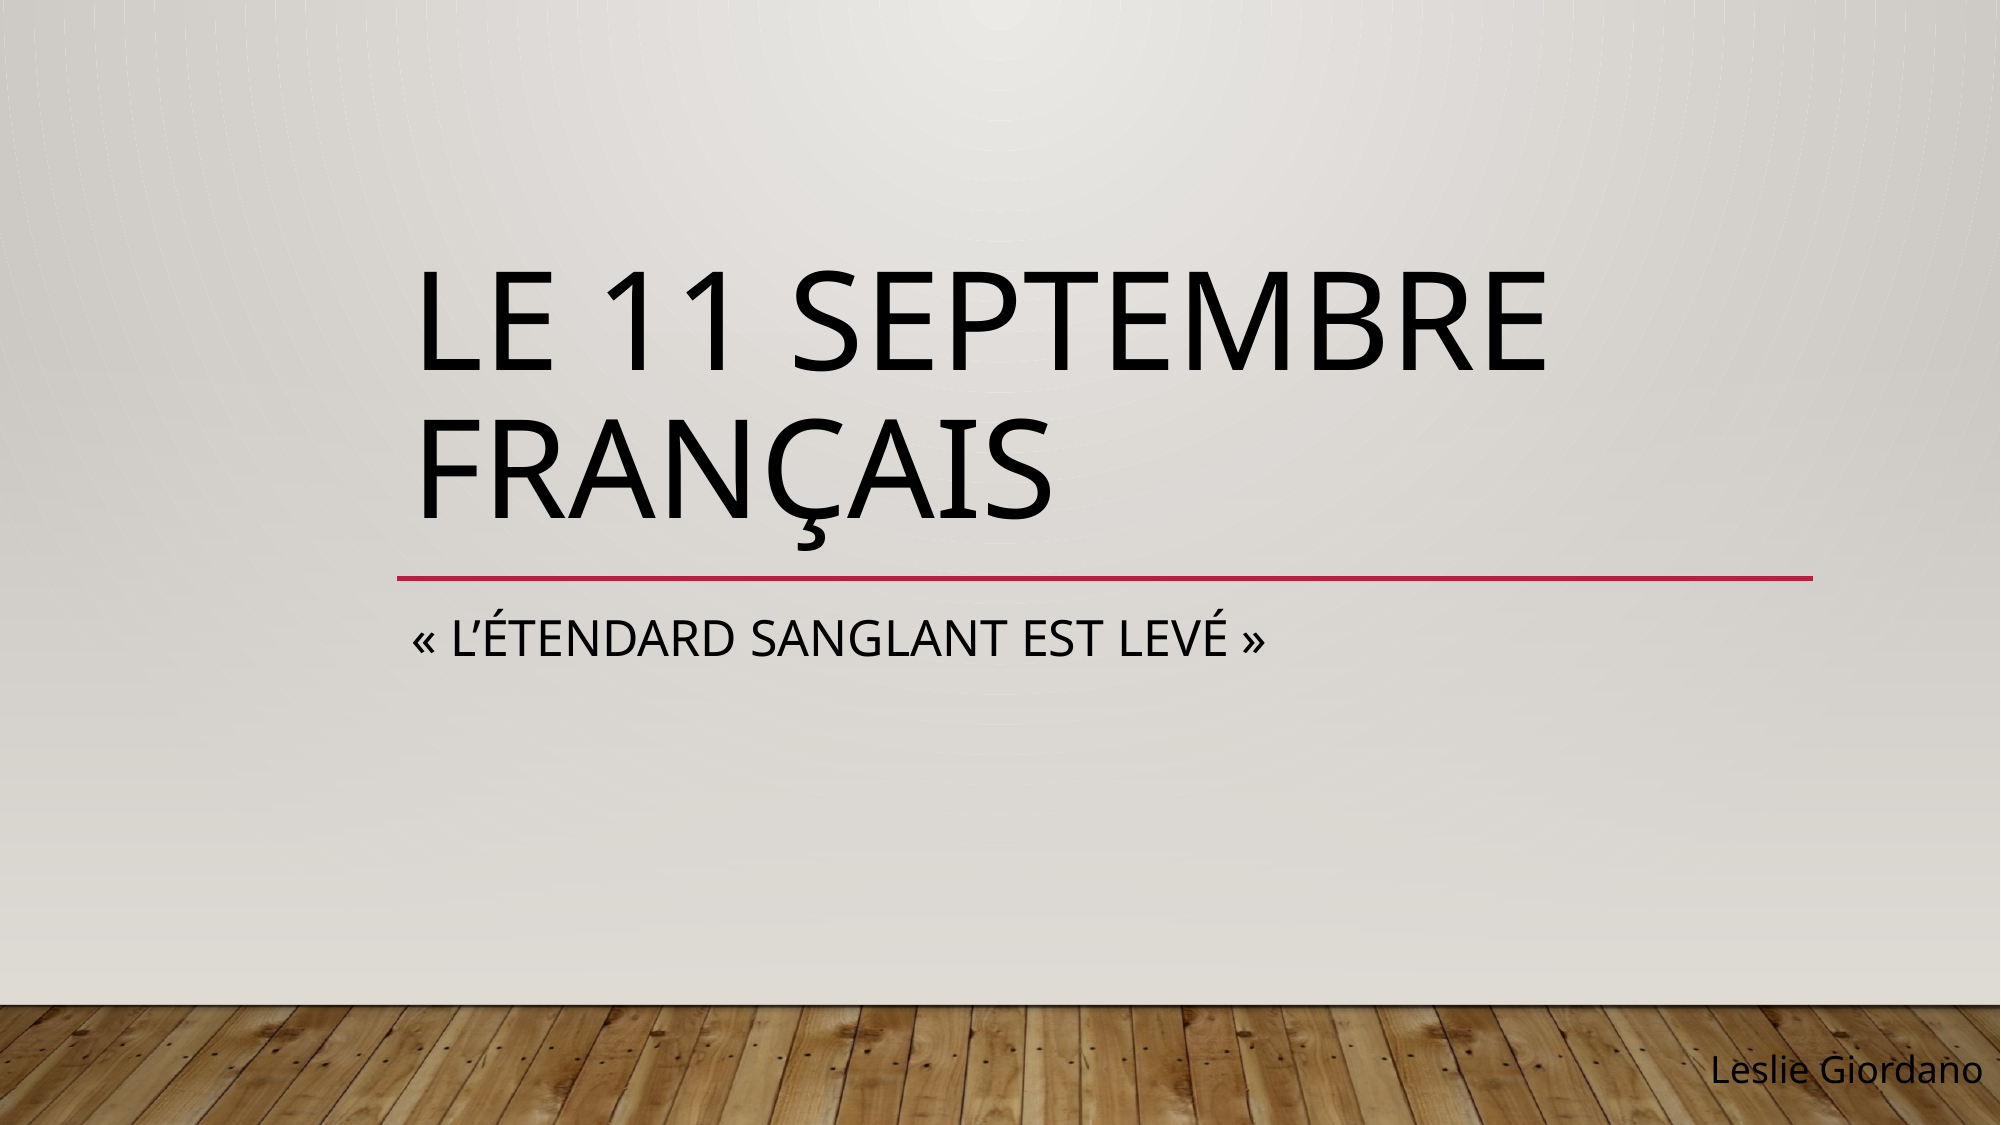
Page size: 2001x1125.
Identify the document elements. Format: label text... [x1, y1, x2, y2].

picture [0, 1005, 2000, 1125]
subtitle « l’étendard sanglant est levé » [396, 579, 1814, 740]
text_box Leslie Giordano [1695, 1038, 2000, 1099]
title Le 11 septembre français [396, 131, 1814, 549]
